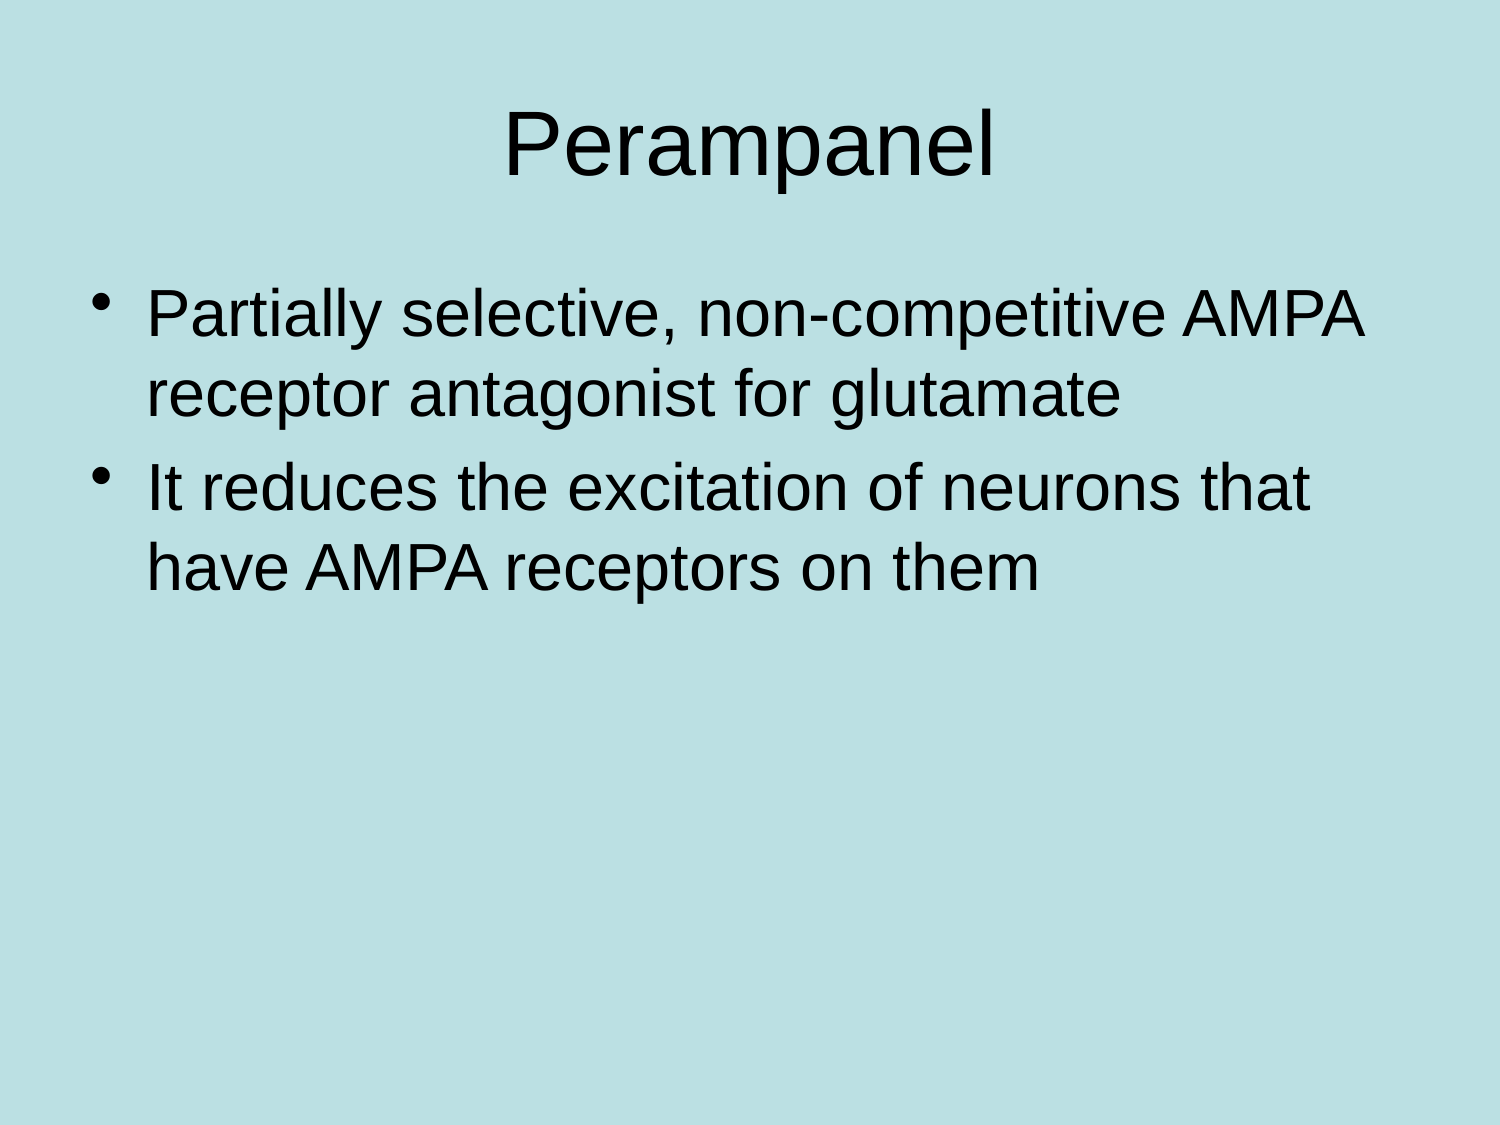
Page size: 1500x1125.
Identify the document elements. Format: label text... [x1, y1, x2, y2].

title Perampanel [75, 45, 1425, 233]
list Partially selective, non-competitive AMPA receptor antagonist for glutamate It reduces the excitation of neurons that have AMPA receptors on them [75, 262, 1425, 1005]
